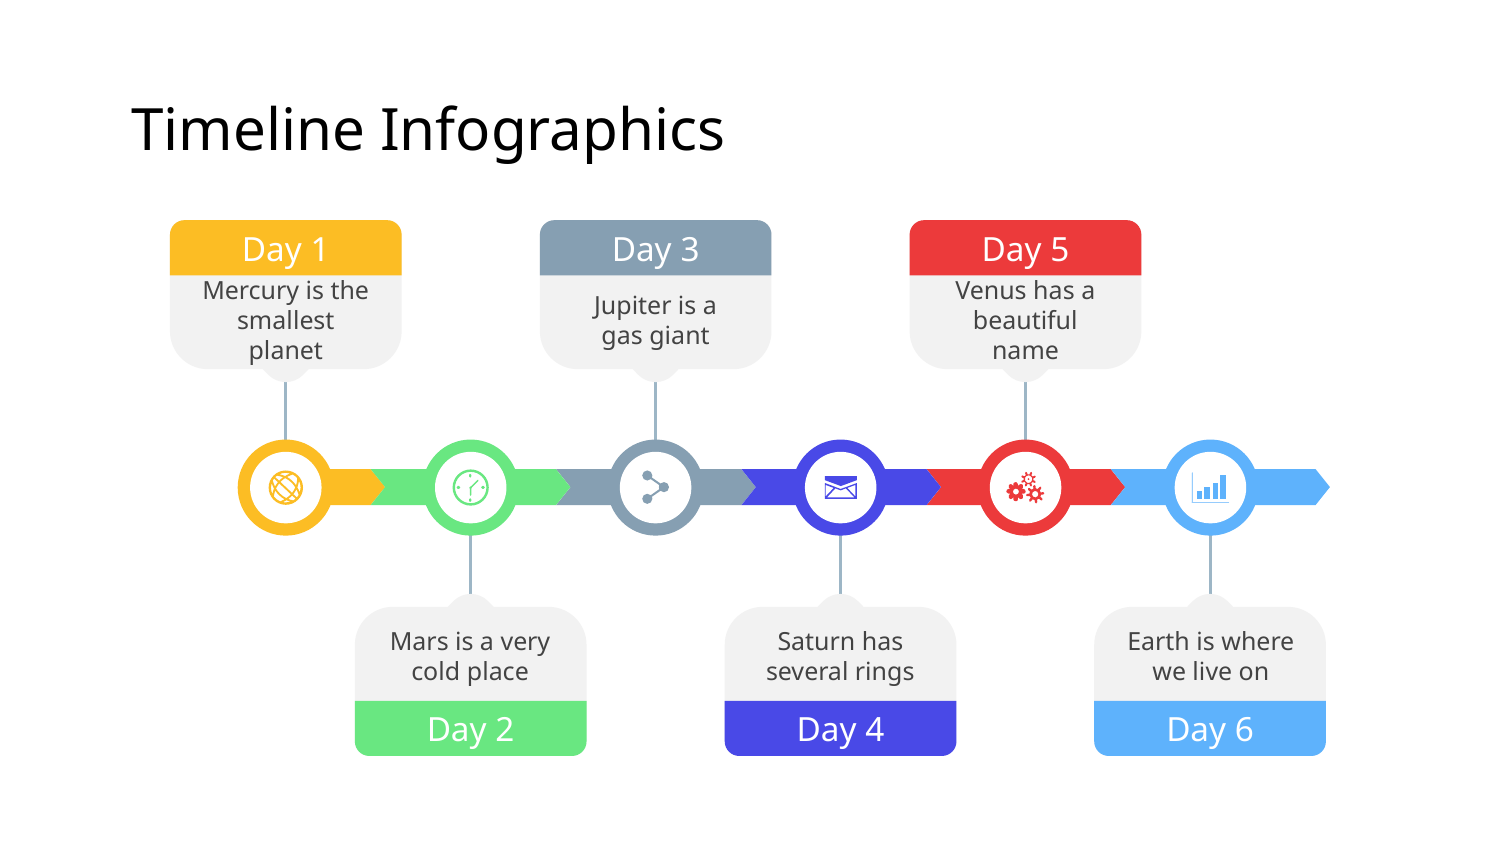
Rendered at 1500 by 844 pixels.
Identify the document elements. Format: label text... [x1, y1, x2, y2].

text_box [169, 219, 402, 536]
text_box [354, 439, 587, 757]
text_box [1094, 439, 1331, 757]
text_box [909, 219, 1142, 536]
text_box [539, 219, 772, 536]
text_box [724, 439, 957, 757]
title Timeline Infographics [116, 88, 1384, 167]
